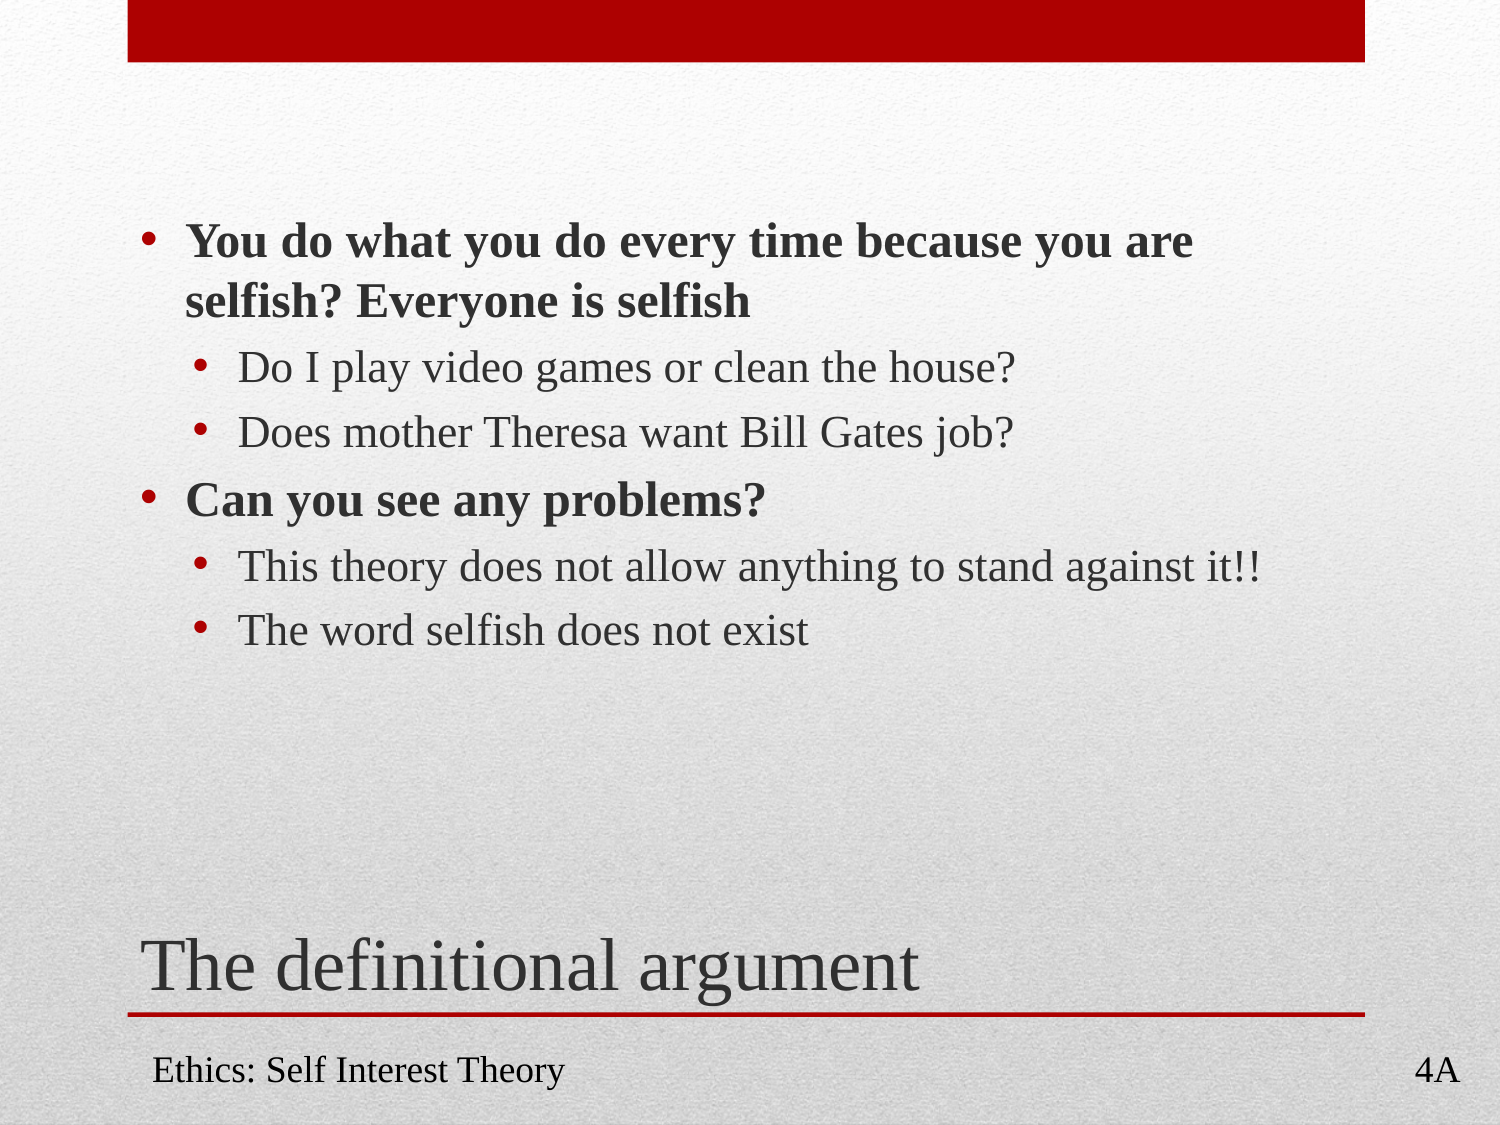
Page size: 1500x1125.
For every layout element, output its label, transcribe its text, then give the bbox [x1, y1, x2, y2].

list You do what you do every time because you are selfish? Everyone is selfish Do I play video games or clean the house? Does mother Theresa want Bill Gates job? Can you see any problems? This theory does not allow anything to stand against it!! The word selfish does not exist [125, 112, 1363, 750]
title The definitional argument [125, 750, 1238, 1013]
